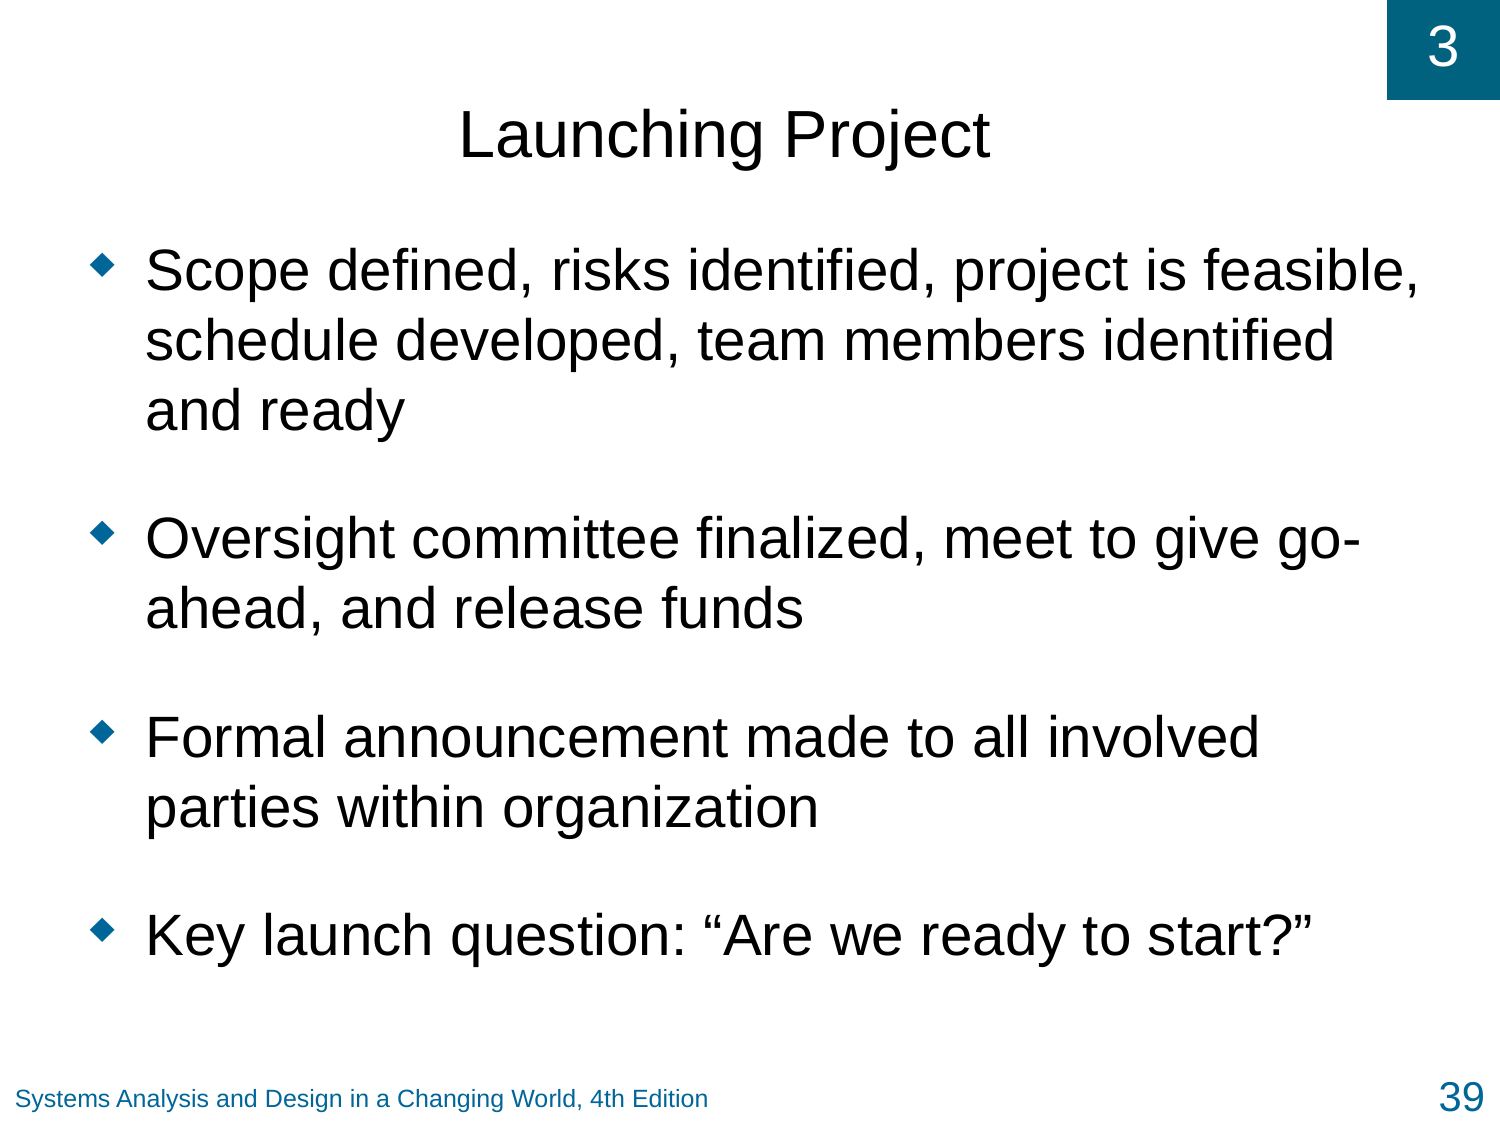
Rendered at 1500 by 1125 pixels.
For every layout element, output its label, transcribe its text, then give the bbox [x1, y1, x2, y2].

slide_number 39 [1149, 1062, 1500, 1125]
list Scope defined, risks identified, project is feasible, schedule developed, team members identified and ready Oversight committee finalized, meet to give go-ahead, and release funds Formal announcement made to all involved parties within organization Key launch question: “Are we ready to start?” [74, 224, 1451, 1038]
title Launching Project [74, 37, 1376, 224]
footer Systems Analysis and Design in a Changing World, 4th Edition [0, 1074, 1138, 1125]
